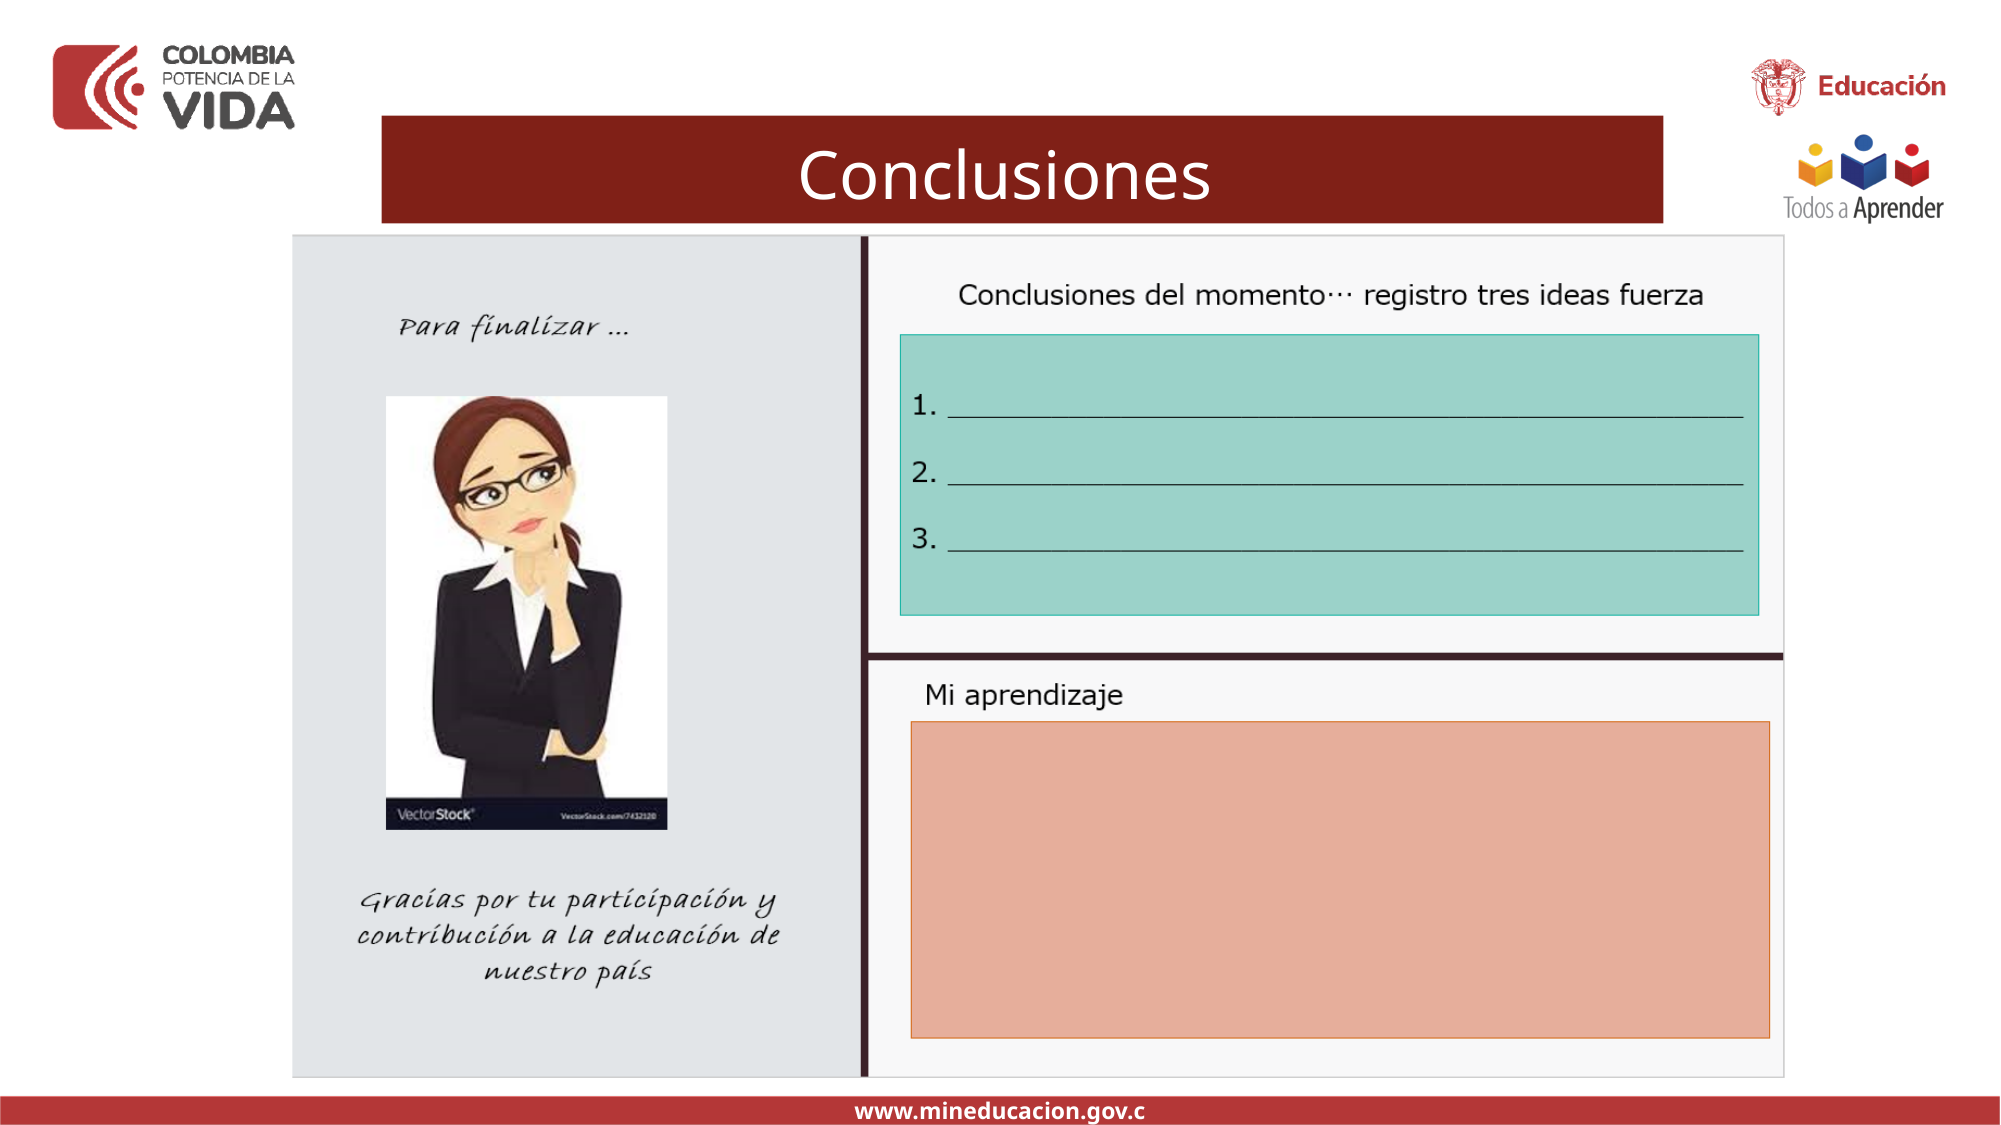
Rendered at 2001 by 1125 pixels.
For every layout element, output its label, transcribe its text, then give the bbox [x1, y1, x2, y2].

text_box Conclusiones [381, 115, 1664, 224]
text_box www.mineducacion.gov.co [836, 1089, 1164, 1125]
picture [0, 0, 2000, 1125]
